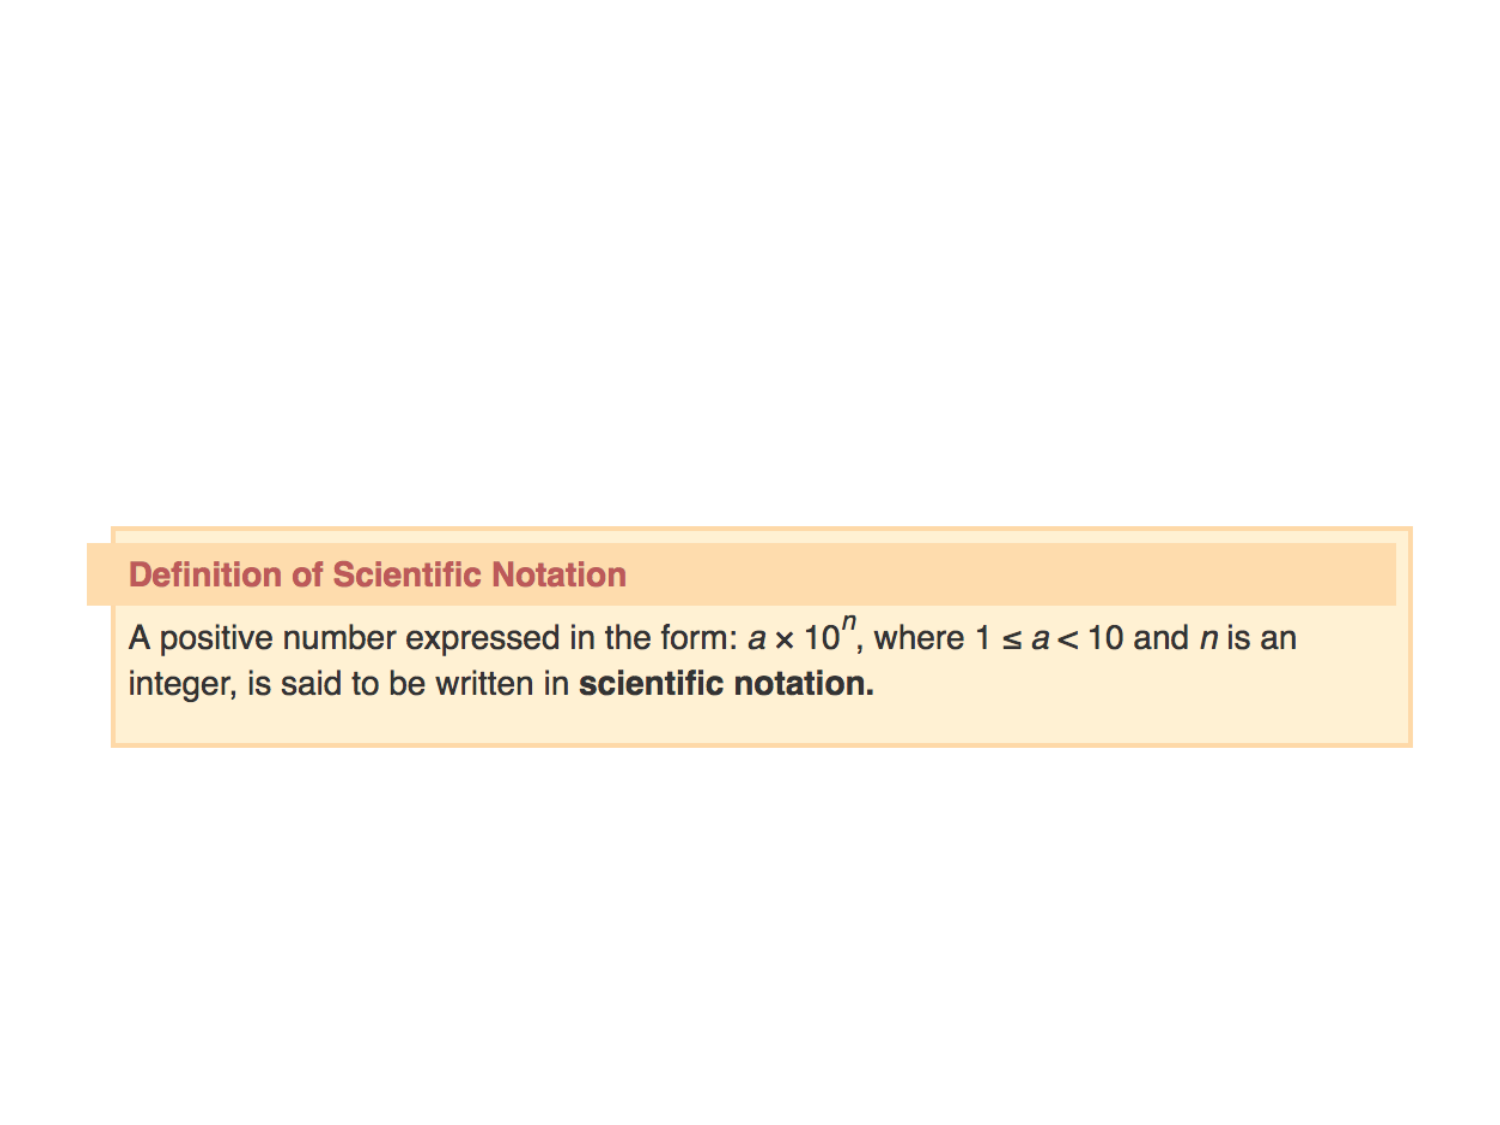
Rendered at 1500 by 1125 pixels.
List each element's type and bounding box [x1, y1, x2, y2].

list [74, 262, 1426, 1006]
